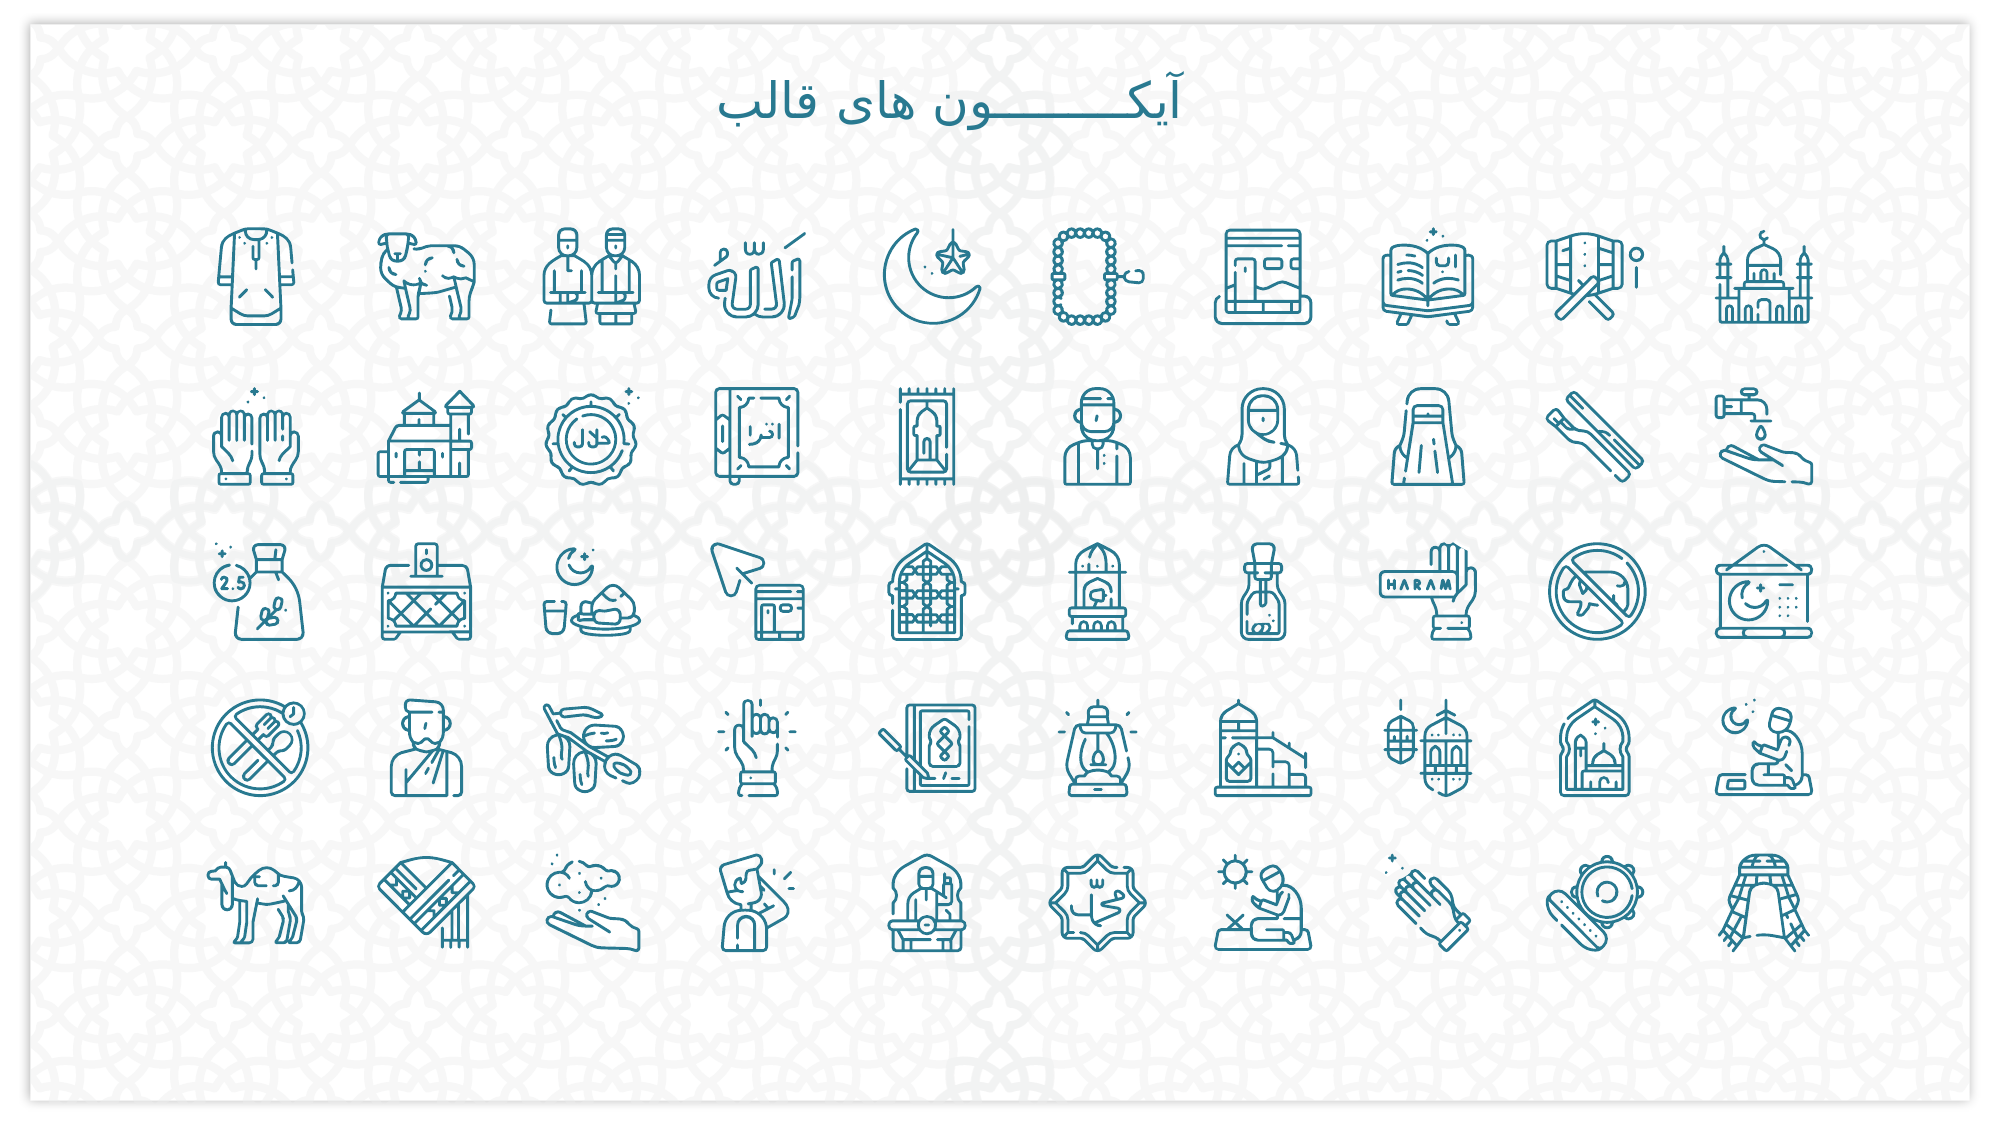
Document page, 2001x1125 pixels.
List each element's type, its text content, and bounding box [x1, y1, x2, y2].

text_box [1239, 542, 1287, 641]
text_box [377, 856, 476, 949]
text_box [1712, 543, 1816, 639]
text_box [1544, 390, 1645, 483]
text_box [1559, 698, 1631, 798]
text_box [1384, 853, 1472, 953]
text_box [1226, 387, 1301, 486]
text_box [1718, 853, 1810, 953]
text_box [206, 542, 305, 641]
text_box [1542, 542, 1647, 641]
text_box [1213, 228, 1313, 326]
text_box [376, 389, 477, 484]
text_box آیکـــــــــون های قالب [264, 61, 1652, 137]
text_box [1545, 232, 1645, 321]
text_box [718, 853, 796, 953]
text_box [201, 698, 311, 798]
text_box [380, 542, 473, 641]
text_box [1545, 854, 1645, 952]
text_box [898, 387, 956, 486]
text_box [212, 387, 300, 486]
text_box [872, 227, 982, 325]
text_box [1378, 542, 1477, 641]
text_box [1047, 853, 1148, 953]
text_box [543, 853, 641, 953]
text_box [216, 227, 296, 326]
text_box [1213, 698, 1313, 798]
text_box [877, 703, 977, 793]
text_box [1381, 227, 1475, 326]
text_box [542, 703, 642, 794]
text_box [1714, 229, 1814, 324]
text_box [1382, 698, 1473, 798]
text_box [1057, 698, 1139, 798]
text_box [389, 698, 464, 798]
text_box [1050, 227, 1145, 326]
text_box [716, 698, 798, 798]
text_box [377, 232, 476, 321]
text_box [1714, 698, 1814, 796]
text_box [542, 227, 642, 326]
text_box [206, 860, 306, 945]
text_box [707, 232, 807, 320]
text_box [709, 542, 805, 641]
text_box [887, 542, 967, 641]
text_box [543, 387, 640, 486]
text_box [1063, 387, 1132, 486]
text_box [714, 387, 800, 486]
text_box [1064, 542, 1131, 641]
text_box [1213, 853, 1313, 951]
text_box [542, 547, 642, 637]
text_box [887, 853, 967, 953]
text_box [1390, 387, 1466, 486]
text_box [1714, 387, 1814, 486]
